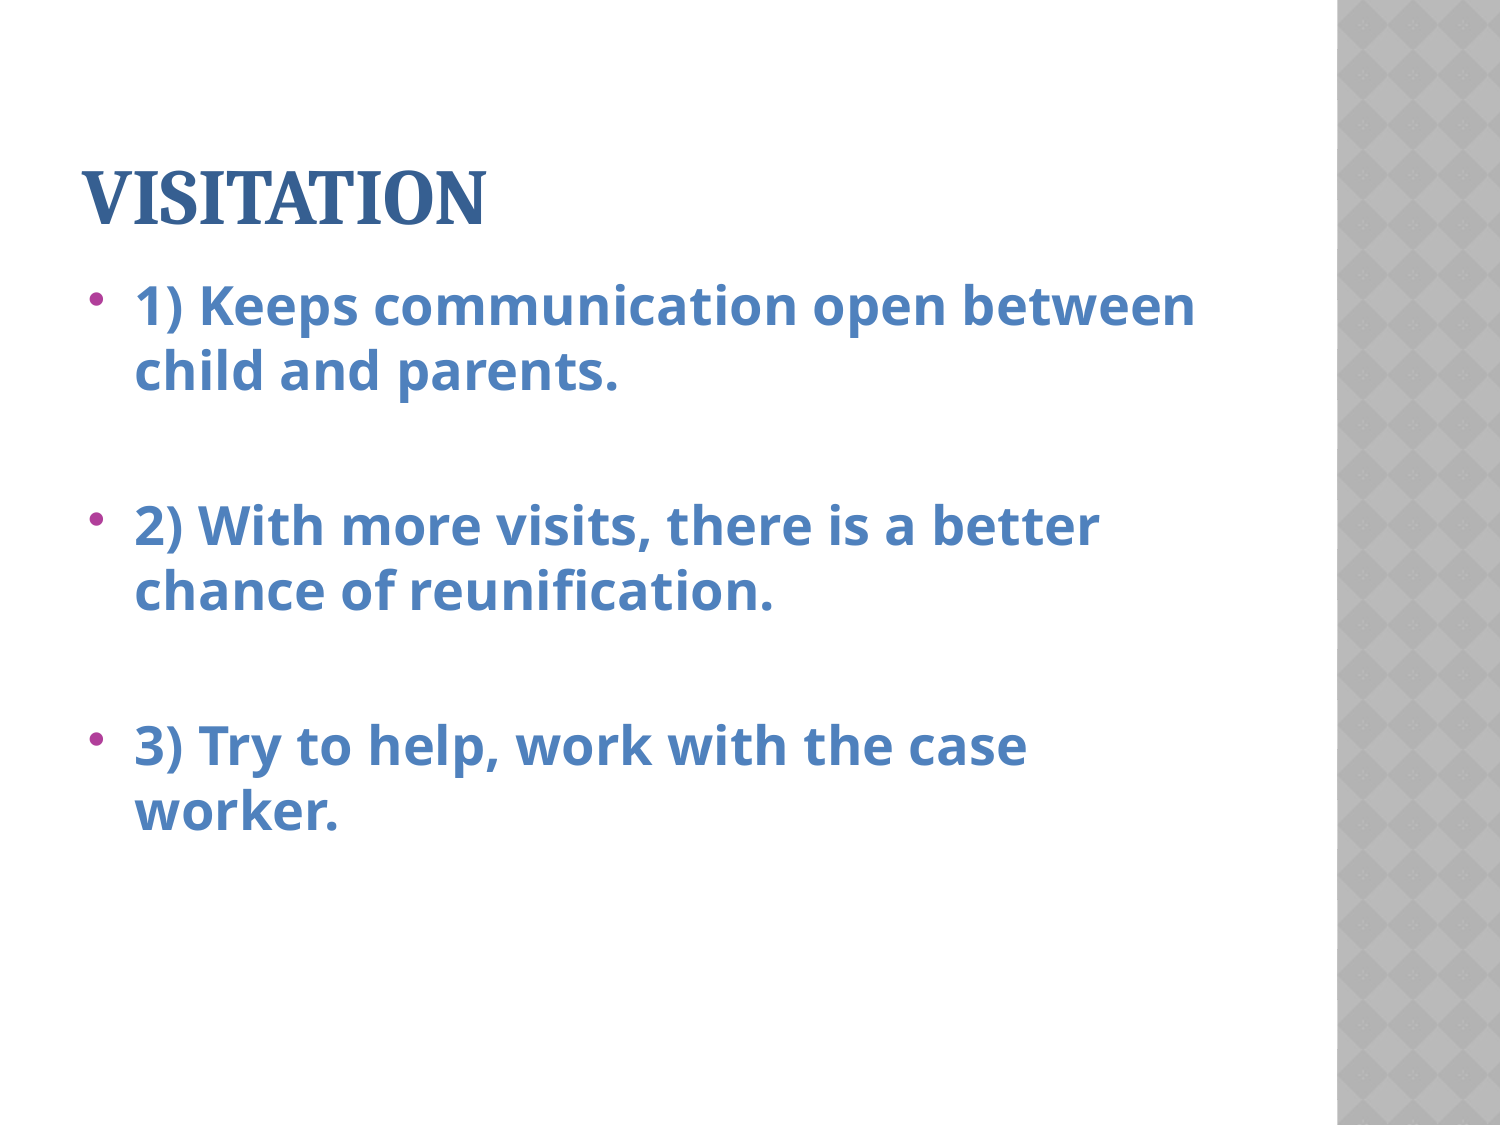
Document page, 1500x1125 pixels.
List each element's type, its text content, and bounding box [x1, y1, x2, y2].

title Visitation [75, 52, 1263, 240]
list 1) Keeps communication open between child and parents. 2) With more visits, there is a better chance of reunification. 3) Try to help, work with the case worker. [75, 264, 1263, 1059]
